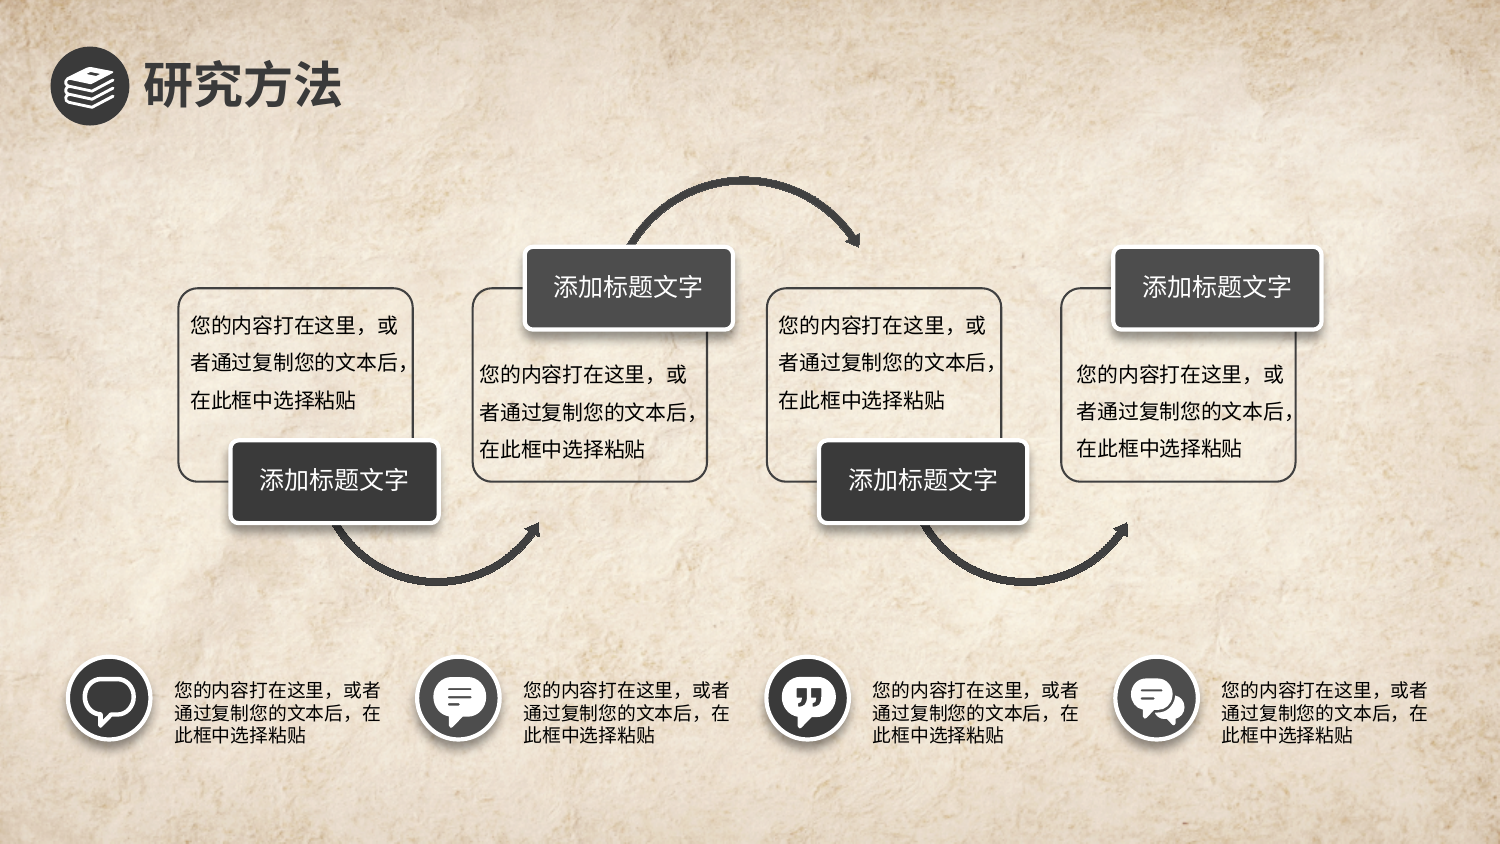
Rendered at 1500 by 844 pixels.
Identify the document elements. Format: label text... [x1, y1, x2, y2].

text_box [178, 288, 439, 524]
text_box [1115, 656, 1456, 755]
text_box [417, 656, 758, 755]
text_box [766, 288, 1028, 524]
text_box [627, 176, 860, 248]
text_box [1061, 246, 1322, 482]
picture [0, 0, 1500, 844]
text_box [931, 522, 1128, 586]
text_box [51, 47, 129, 125]
text_box 研究方法 [128, 46, 411, 121]
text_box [766, 656, 1107, 755]
text_box [342, 522, 540, 586]
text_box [464, 246, 733, 482]
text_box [67, 656, 409, 755]
